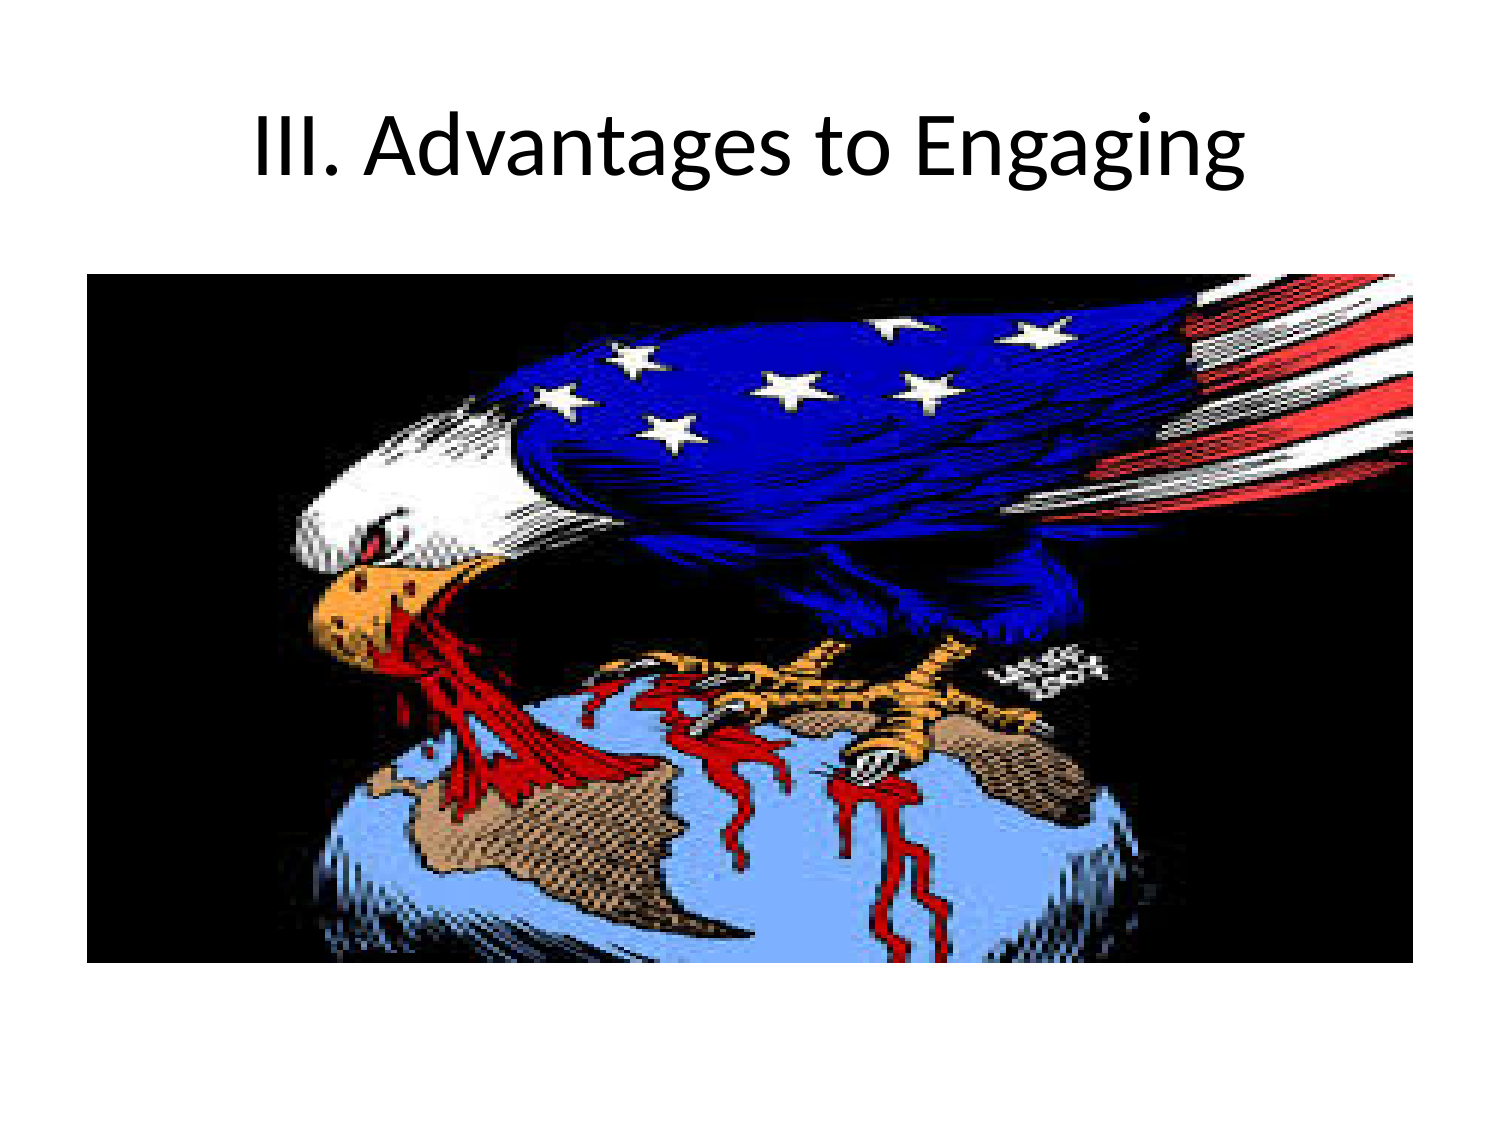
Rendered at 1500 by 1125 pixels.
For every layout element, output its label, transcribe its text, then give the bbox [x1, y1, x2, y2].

picture [87, 274, 1413, 963]
title III. Advantages to Engaging [75, 45, 1425, 233]
